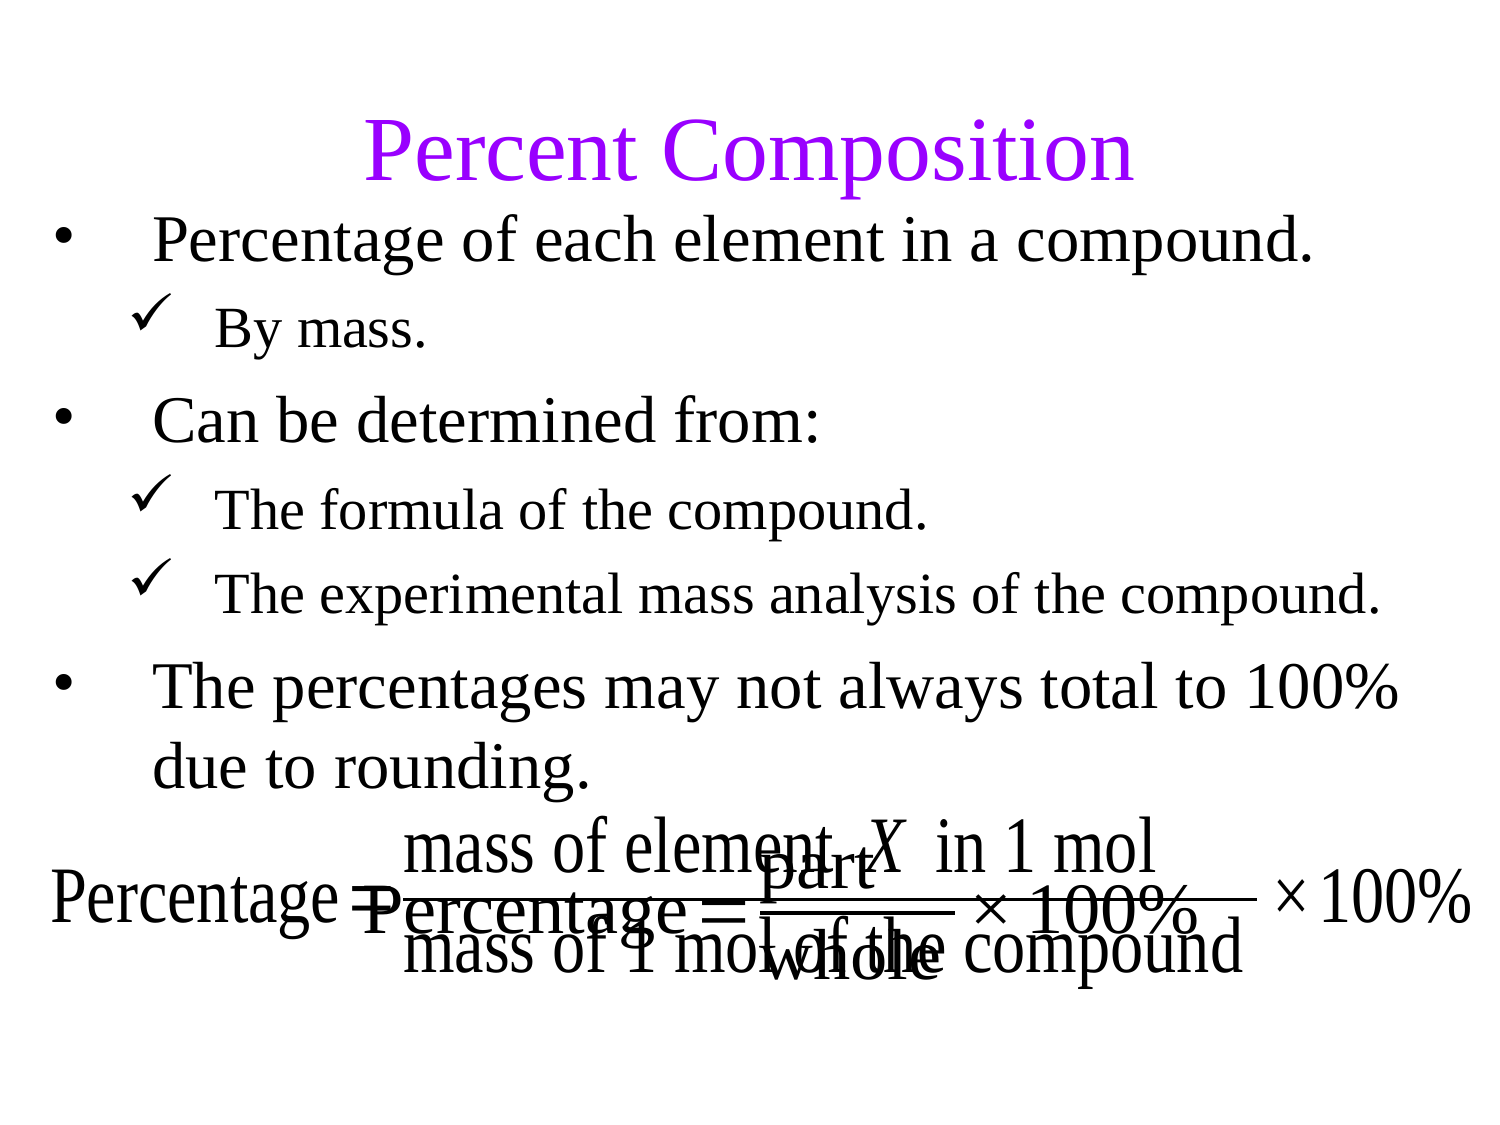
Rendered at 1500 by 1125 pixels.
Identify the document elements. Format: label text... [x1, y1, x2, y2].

text_box Percent Composition [112, 49, 1388, 187]
text_box Percentage of each element in a compound. By mass. Can be determined from: The formula of the compound. The experimental mass analysis of the compound. The percentages may not always total to 100% due to rounding. [37, 187, 1438, 850]
